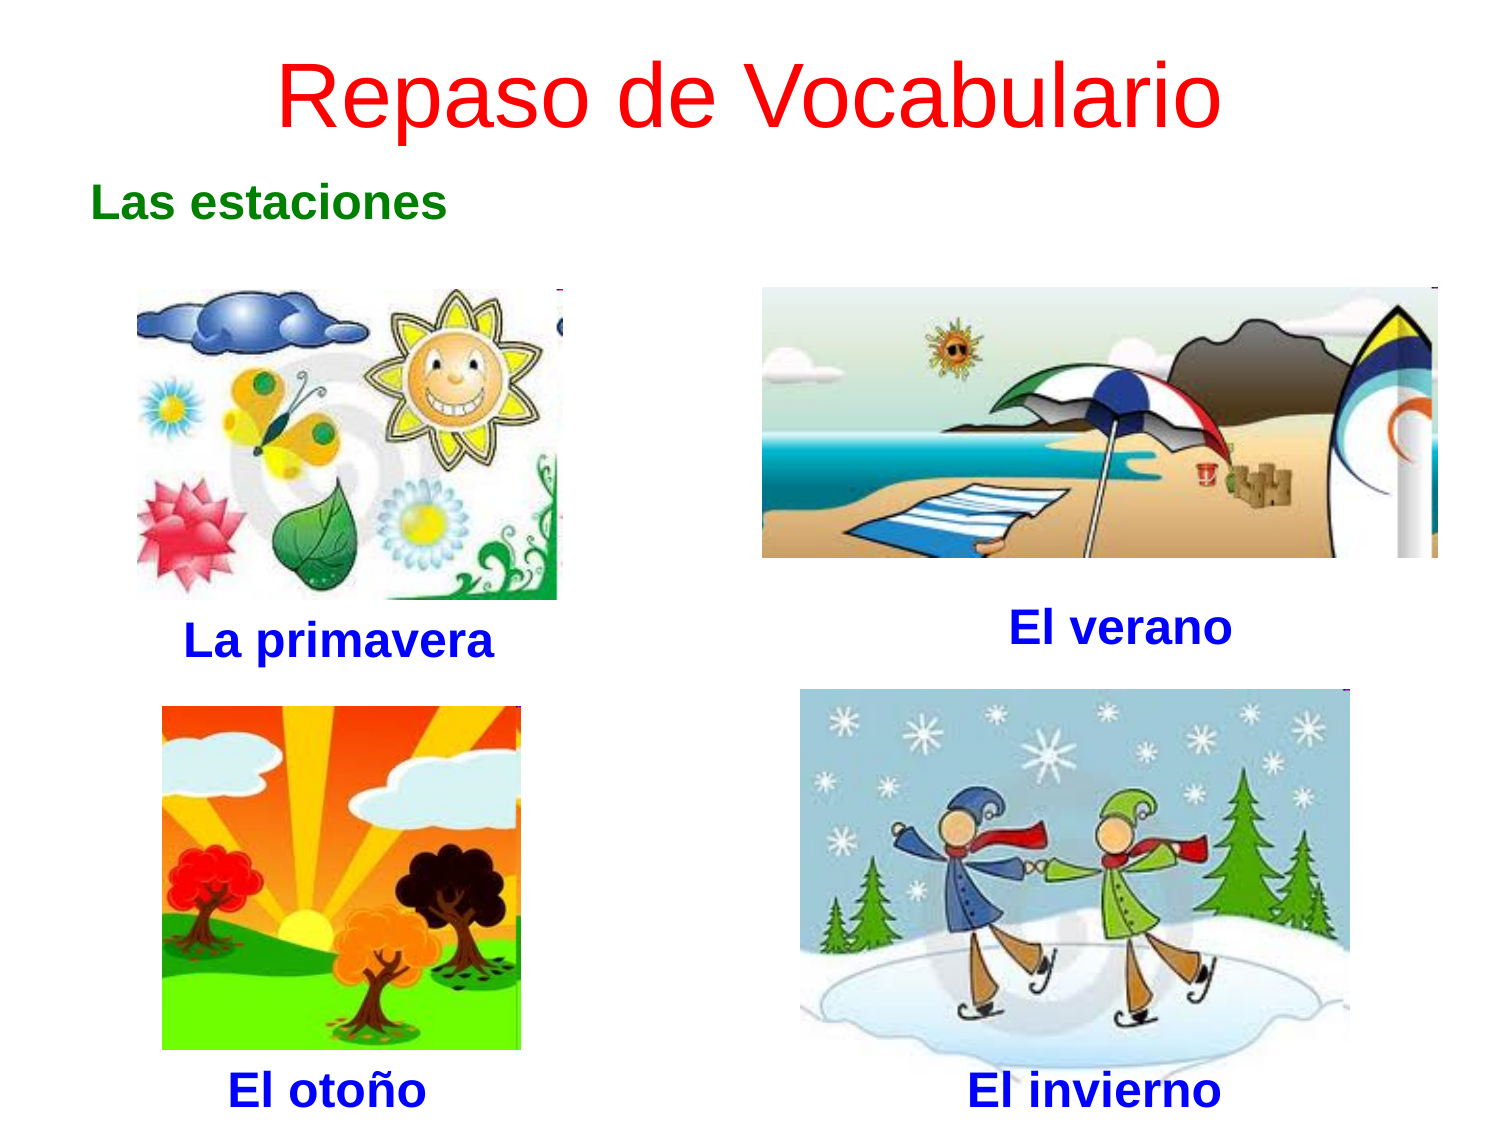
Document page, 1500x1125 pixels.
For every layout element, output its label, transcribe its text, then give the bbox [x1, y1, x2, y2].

picture [137, 289, 563, 601]
picture [799, 689, 1351, 1088]
title Repaso de Vocabulario [75, 12, 1425, 171]
text_box El invierno [952, 1096, 1238, 1125]
text_box El otoño [212, 1060, 443, 1125]
text_box Las estaciones [75, 162, 478, 238]
text_box La primavera [168, 608, 524, 675]
picture [162, 705, 521, 1051]
picture [762, 287, 1438, 558]
text_box El verano [993, 587, 1263, 663]
